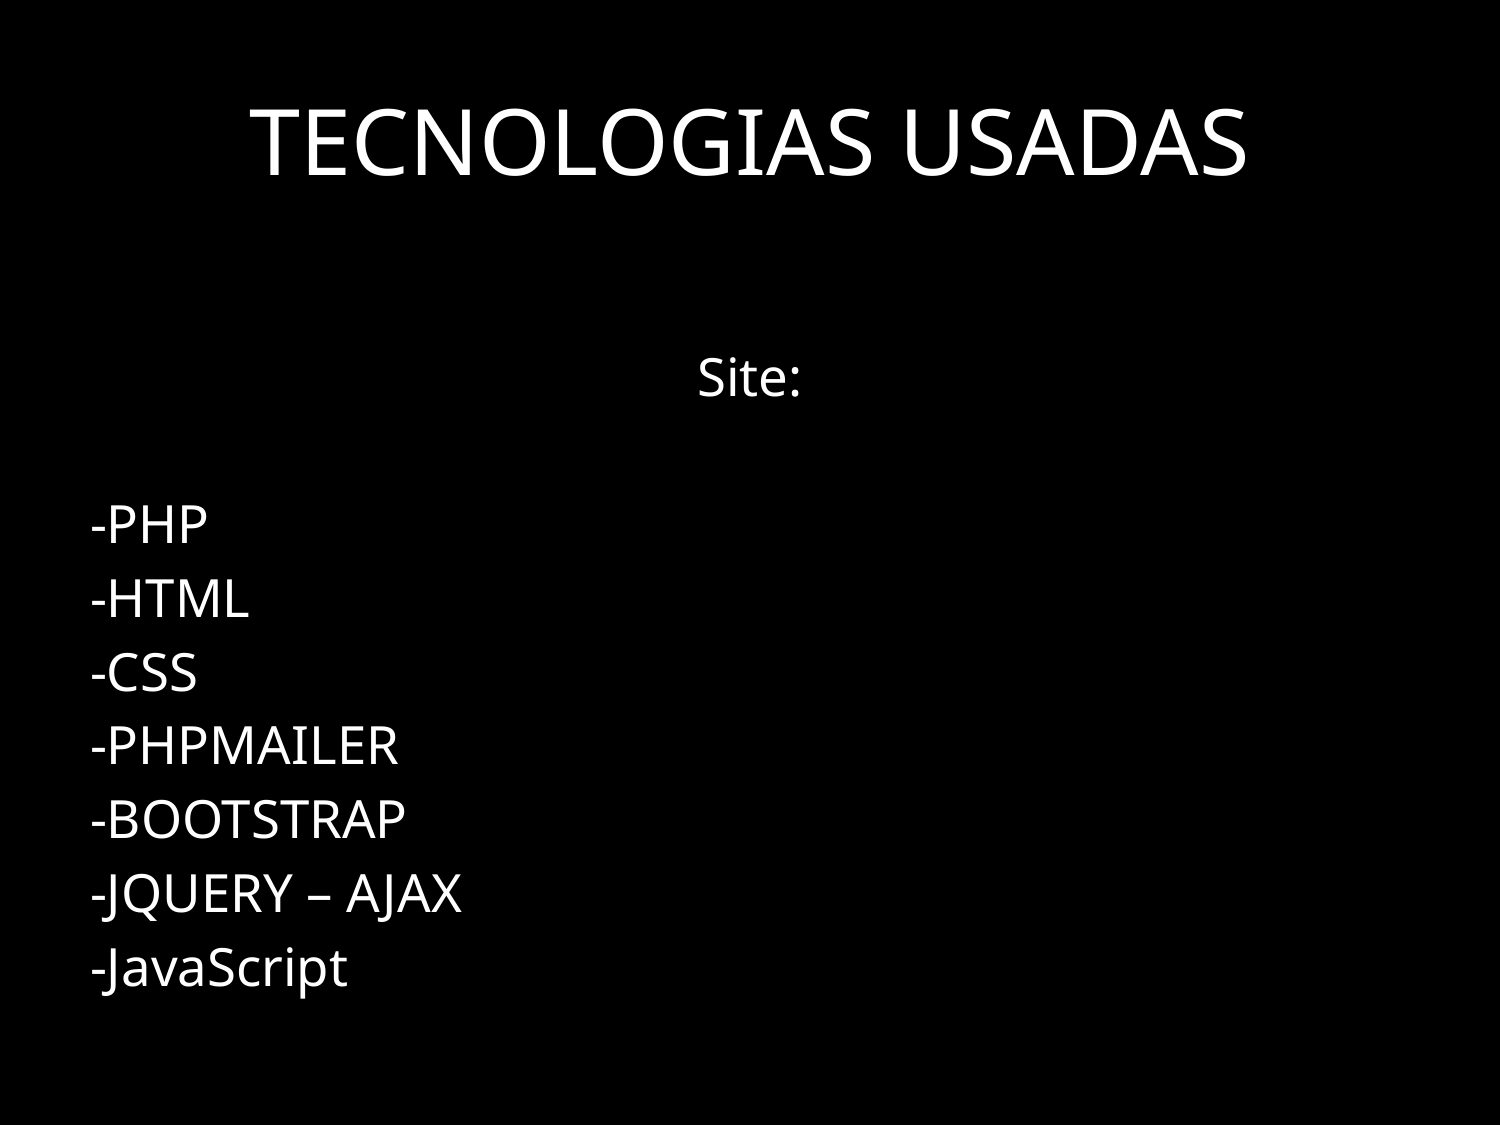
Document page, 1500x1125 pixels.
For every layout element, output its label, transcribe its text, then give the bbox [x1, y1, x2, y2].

list Site: -PHP -HTML -CSS -PHPMAILER -BOOTSTRAP -JQUERY – AJAX -JavaScript [75, 262, 1425, 1005]
title TECNOLOGIAS USADAS [75, 45, 1425, 233]
